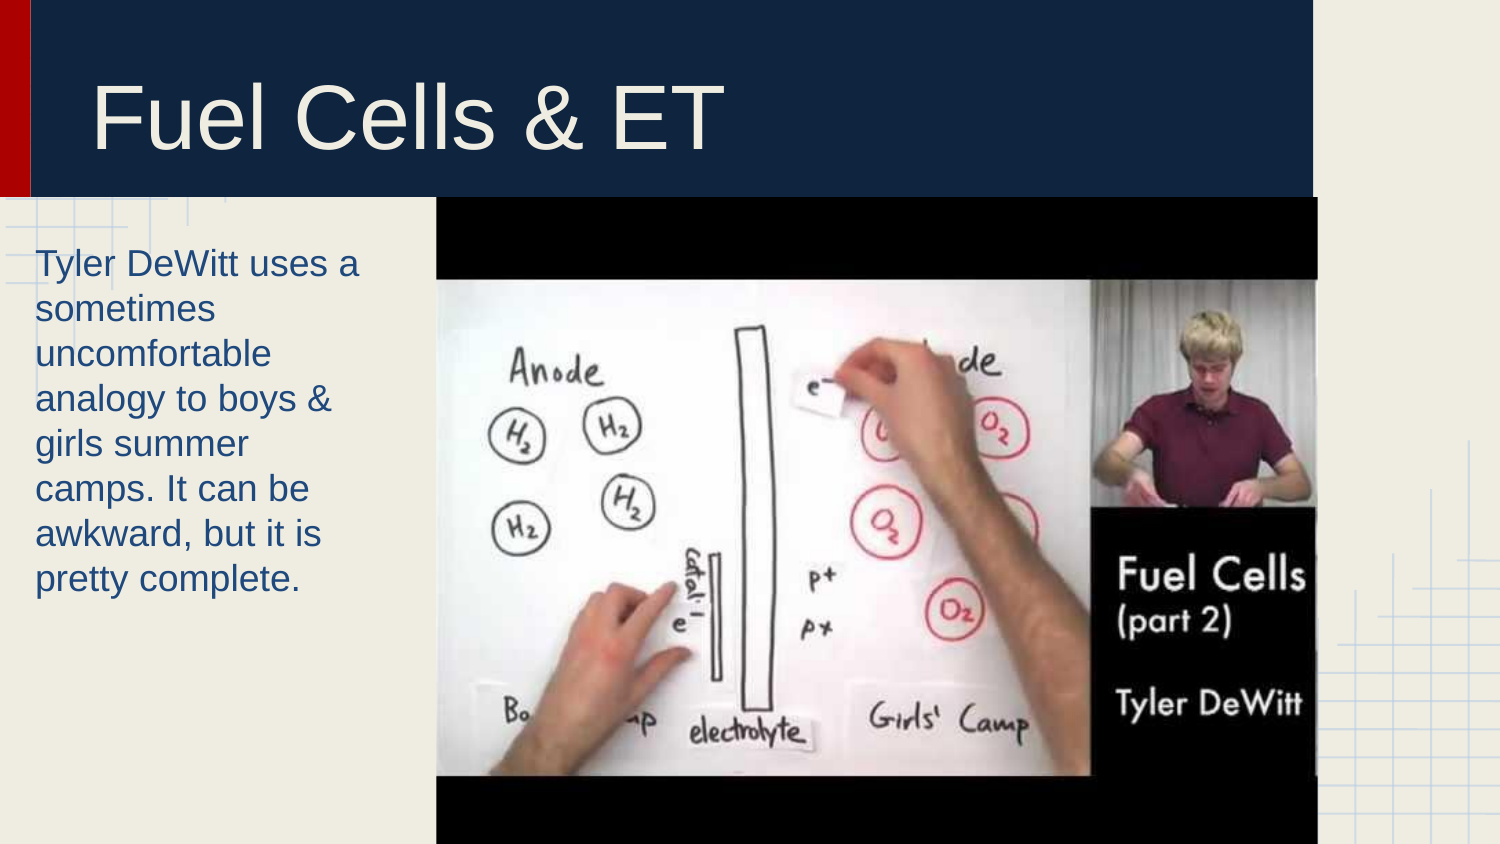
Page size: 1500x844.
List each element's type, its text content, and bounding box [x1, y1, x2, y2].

title Fuel Cells & ET [75, 11, 1276, 183]
list Tyler DeWitt uses a sometimes uncomfortable analogy to boys & girls summer camps. It can be awkward, but it is pretty complete. [19, 223, 383, 729]
text_box [436, 197, 1318, 844]
